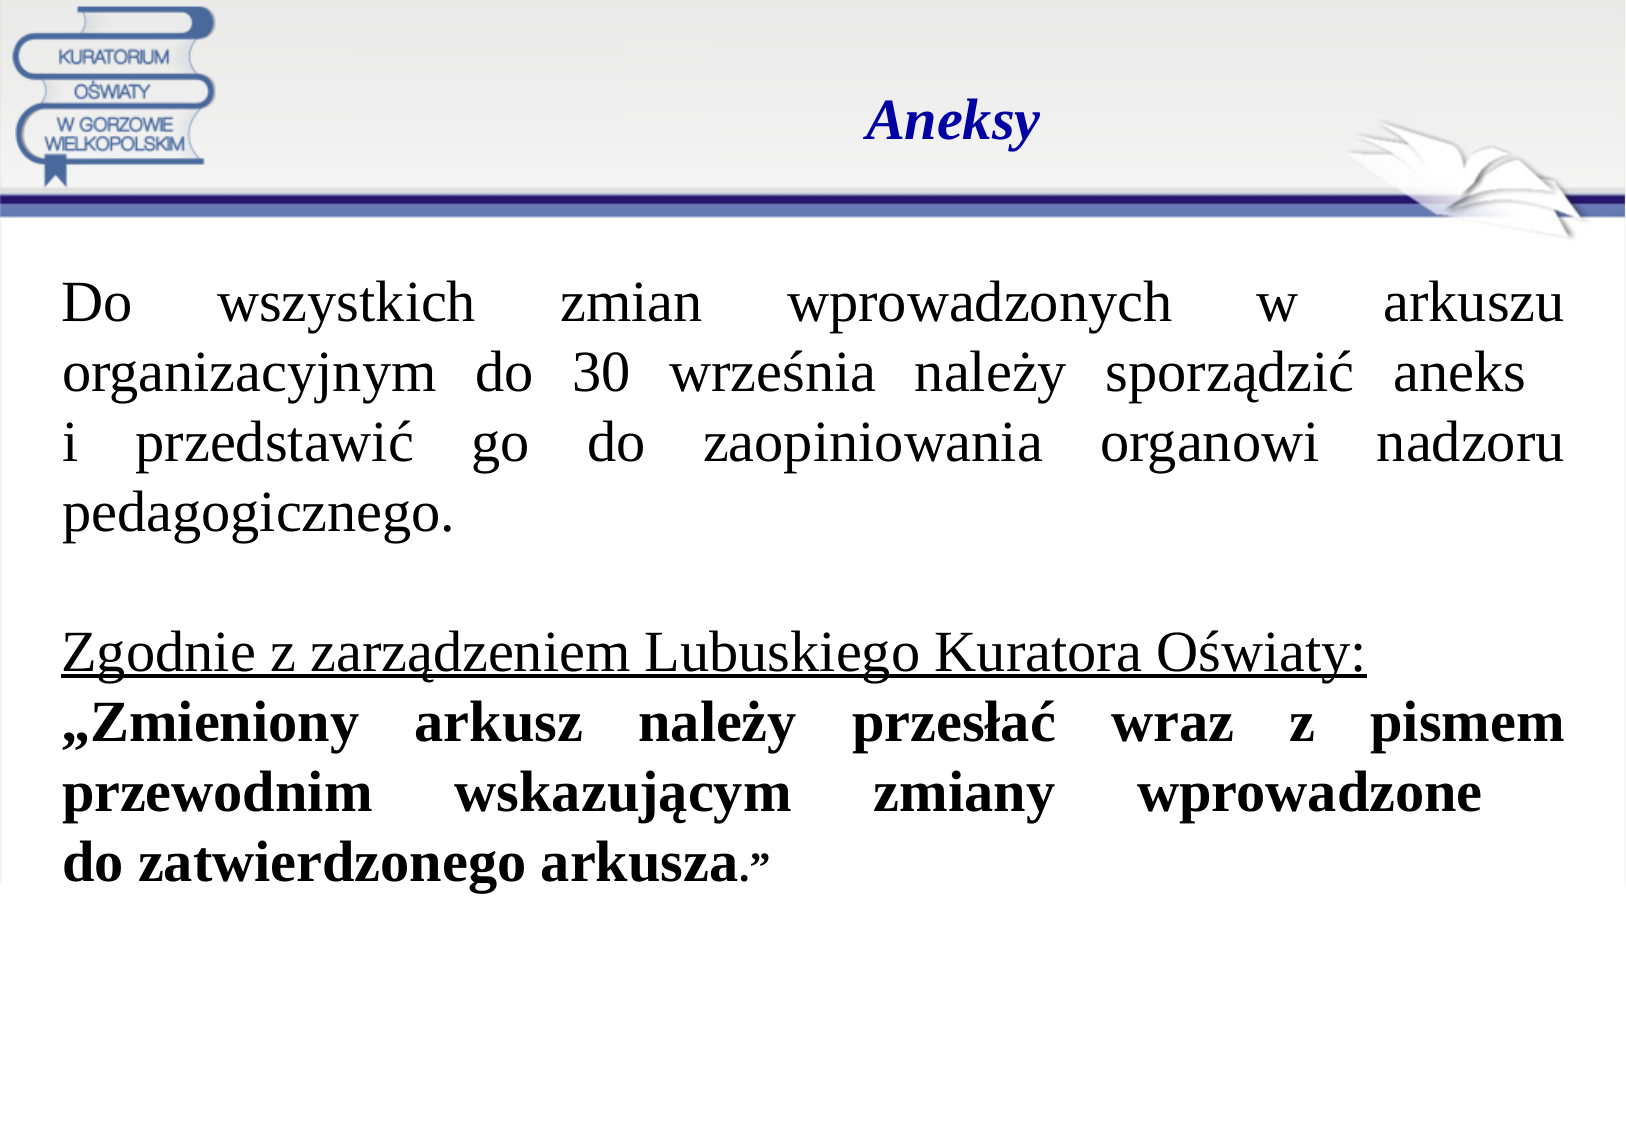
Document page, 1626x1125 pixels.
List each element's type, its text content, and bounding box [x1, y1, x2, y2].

text_box Do wszystkich zmian wprowadzonych w arkuszu organizacyjnym do 30 września należy sporządzić aneks i przedstawić go do zaopiniowania organowi nadzoru pedagogicznego. Zgodnie z zarządzeniem Lubuskiego Kuratora Oświaty: „Zmieniony arkusz należy przesłać wraz z pismem przewodnim wskazującym zmiany wprowadzone do zatwierdzonego arkusza.” [32, 255, 1581, 901]
text_box Aneksy [387, 73, 1439, 159]
picture [0, 0, 1626, 1125]
